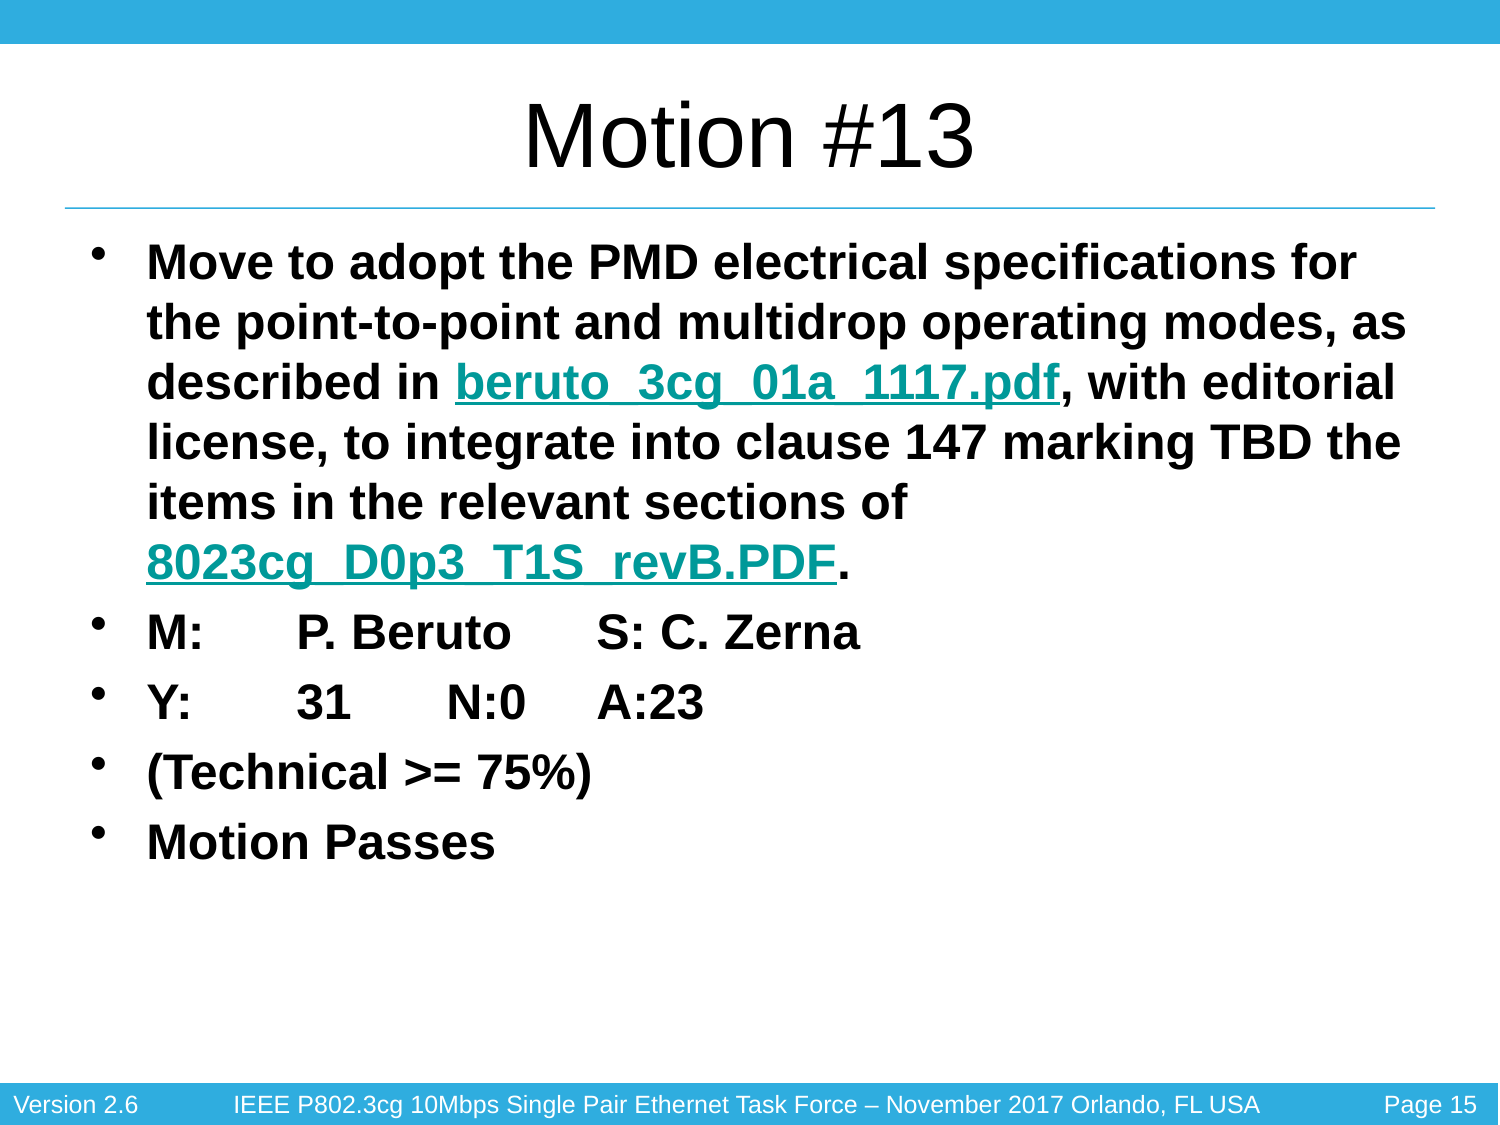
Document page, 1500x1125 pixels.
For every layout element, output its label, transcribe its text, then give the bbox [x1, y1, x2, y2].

title Motion #13 [74, 66, 1426, 197]
list Move to adopt the PMD electrical specifications for the point-to-point and multidrop operating modes, as described in beruto_3cg_01a_1117.pdf, with editorial license, to integrate into clause 147 marking TBD the items in the relevant sections of 8023cg_D0p3_T1S_revB.PDF. M: P. Beruto S: C. Zerna Y: 31 N:0 A:23 (Technical >= 75%) Motion Passes [74, 221, 1426, 965]
